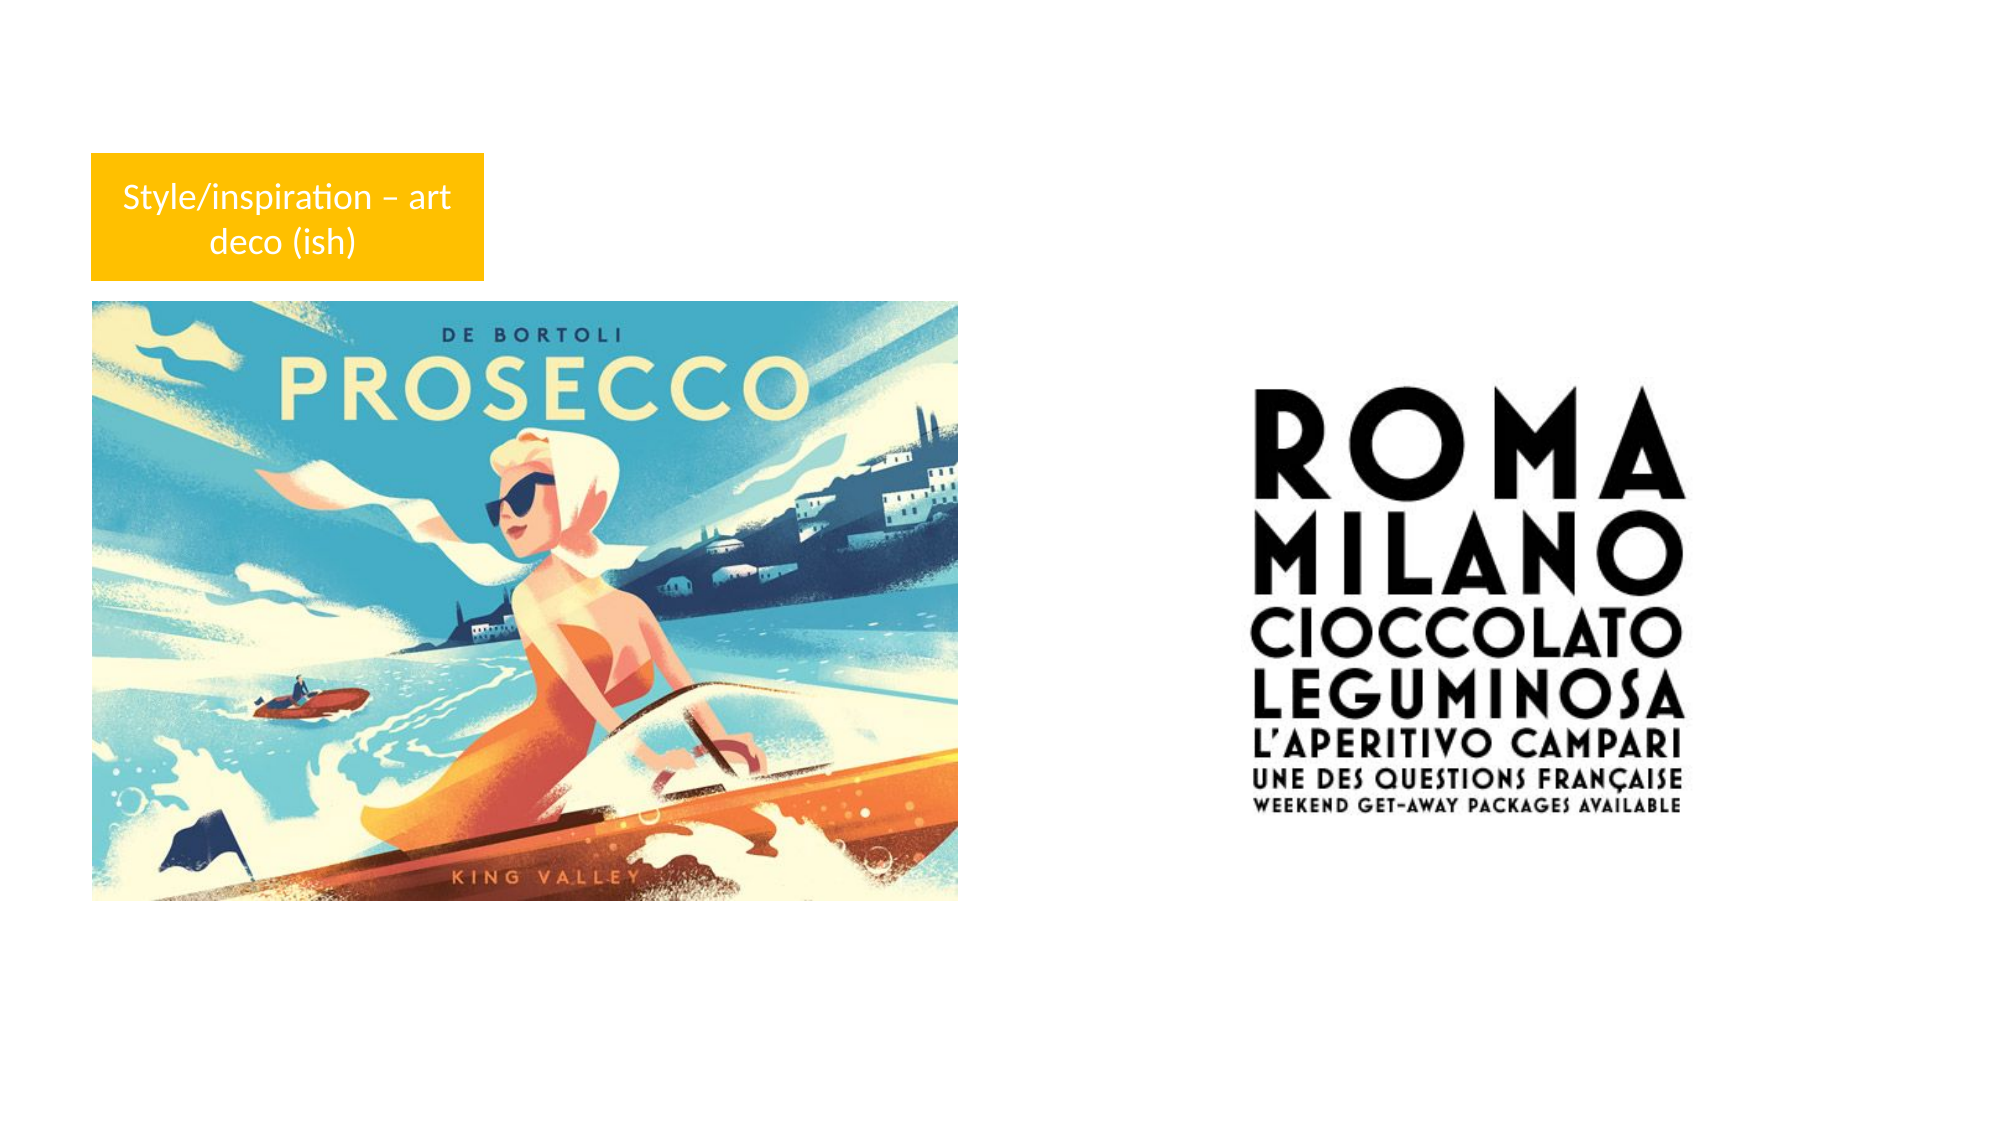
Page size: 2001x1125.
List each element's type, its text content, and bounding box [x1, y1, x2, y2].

text_box Style/inspiration – art deco (ish) [91, 153, 484, 281]
picture [92, 301, 958, 901]
picture [1241, 377, 1716, 825]
